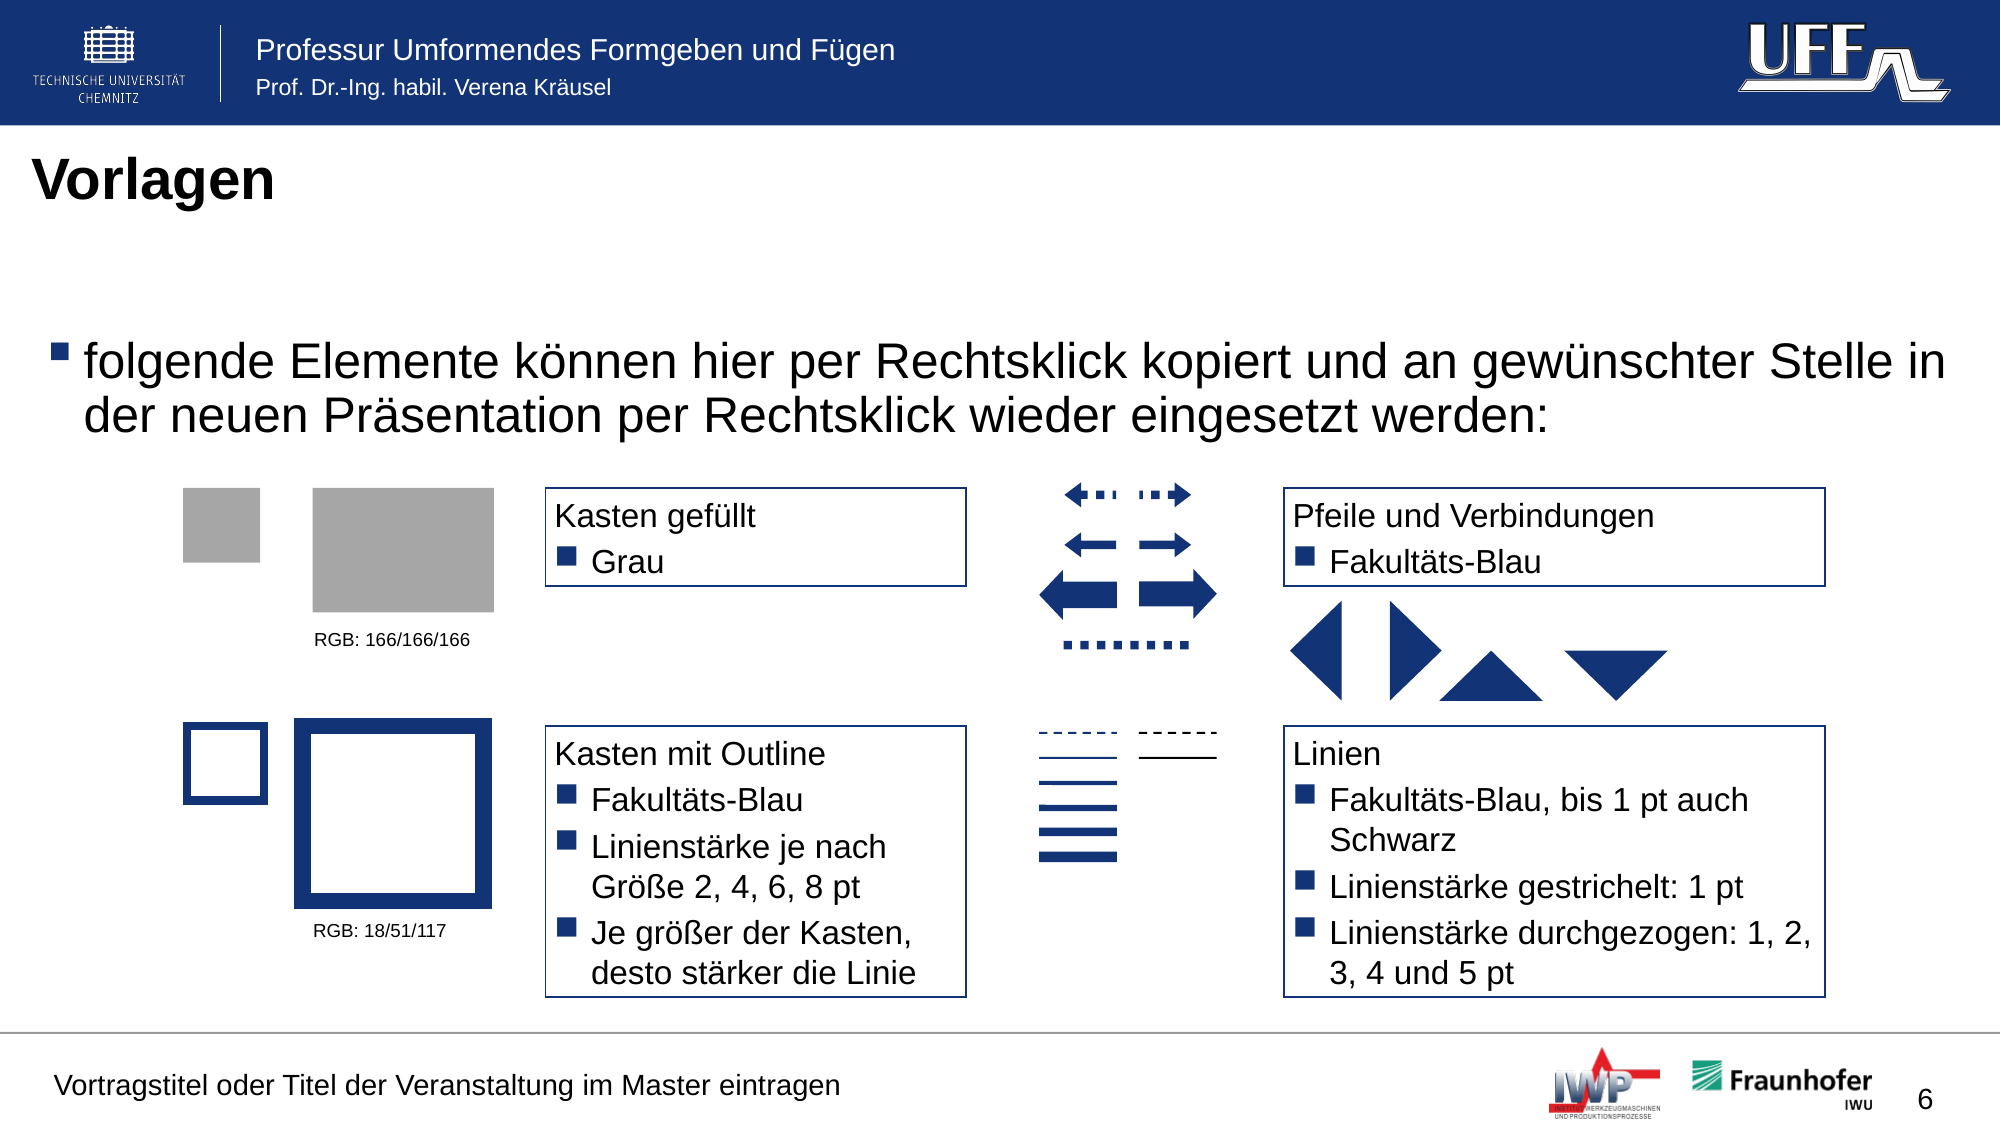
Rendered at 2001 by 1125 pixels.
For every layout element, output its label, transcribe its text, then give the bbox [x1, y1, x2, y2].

picture [1691, 1059, 1873, 1111]
list Vorlagen [31, 148, 1969, 302]
text_box [1564, 650, 1668, 701]
text_box RGB: 166/166/166 [314, 627, 494, 651]
text_box Kasten mit Outline Fakultäts-Blau Linienstärke je nach Größe 2, 4, 6, 8 pt Je größer der Kasten, desto stärker die Linie [545, 725, 967, 998]
text_box [1064, 488, 1073, 502]
text_box [1182, 488, 1192, 502]
text_box [1389, 600, 1442, 701]
picture [1549, 1047, 1660, 1119]
picture [1720, 9, 1969, 116]
text_box Linien Fakultäts-Blau, bis 1 pt auch Schwarz Linienstärke gestrichelt: 1 pt Linienstärke durchgezogen: 1, 2, 3, 4 und 5 pt [1283, 725, 1825, 998]
text_box Pfeile und Verbindungen Fakultäts-Blau [1283, 487, 1825, 587]
text_box [312, 487, 494, 613]
picture [0, 0, 218, 136]
text_box [1139, 568, 1217, 619]
text_box [183, 487, 261, 563]
text_box Kasten gefüllt Grau [545, 487, 967, 587]
text_box [1039, 569, 1117, 620]
text_box [1289, 600, 1342, 701]
text_box [1064, 538, 1117, 552]
text_box RGB: 18/51/117 [313, 918, 493, 942]
text_box [186, 725, 264, 801]
text_box [1439, 650, 1543, 701]
text_box [302, 725, 484, 901]
text_box [1139, 538, 1192, 552]
list folgende Elemente können hier per Rechtsklick kopiert und an gewünschter Stelle in der neuen Präsentation per Rechtsklick wieder eingesetzt werden: [31, 327, 1969, 1030]
